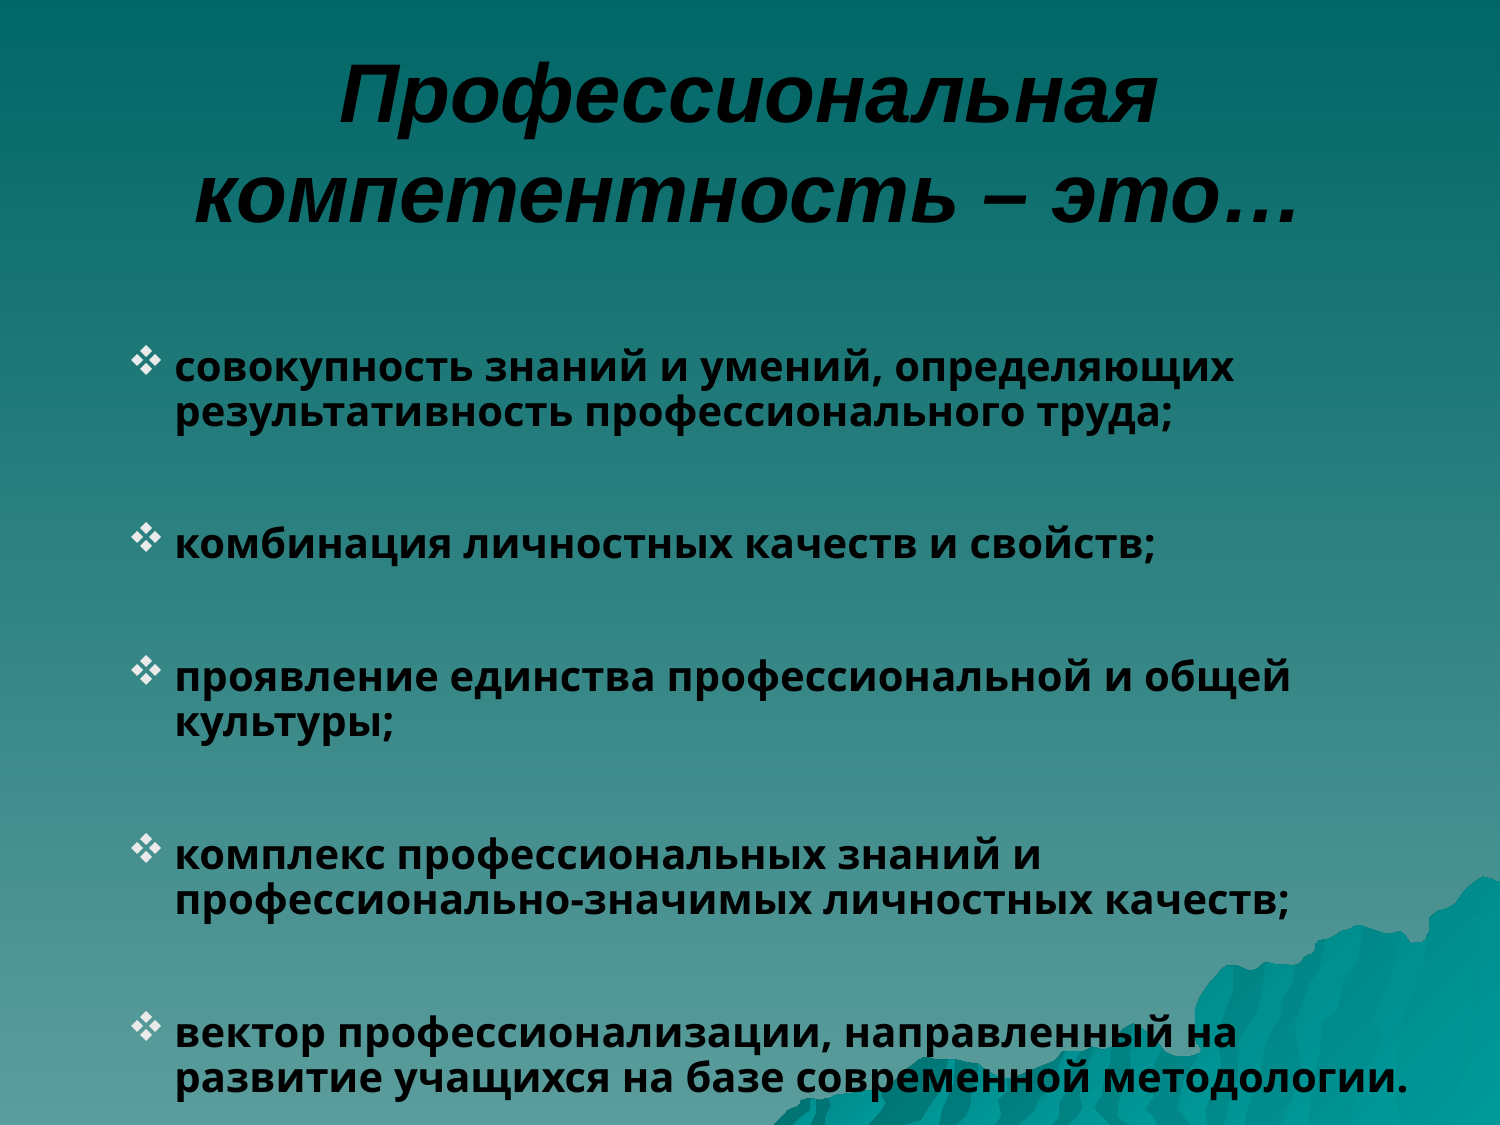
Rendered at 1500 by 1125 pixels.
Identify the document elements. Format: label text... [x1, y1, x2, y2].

list совокупность знаний и умений, определяющих результативность профессионального труда; комбинация личностных качеств и свойств; проявление единства профессиональной и общей культуры; комплекс профессиональных знаний и профессионально-значимых личностных качеств; вектор профессионализации, направленный на развитие учащихся на базе современной методологии. [37, 337, 1463, 1081]
title Профессиональная компетентность – это… [75, 45, 1425, 233]
